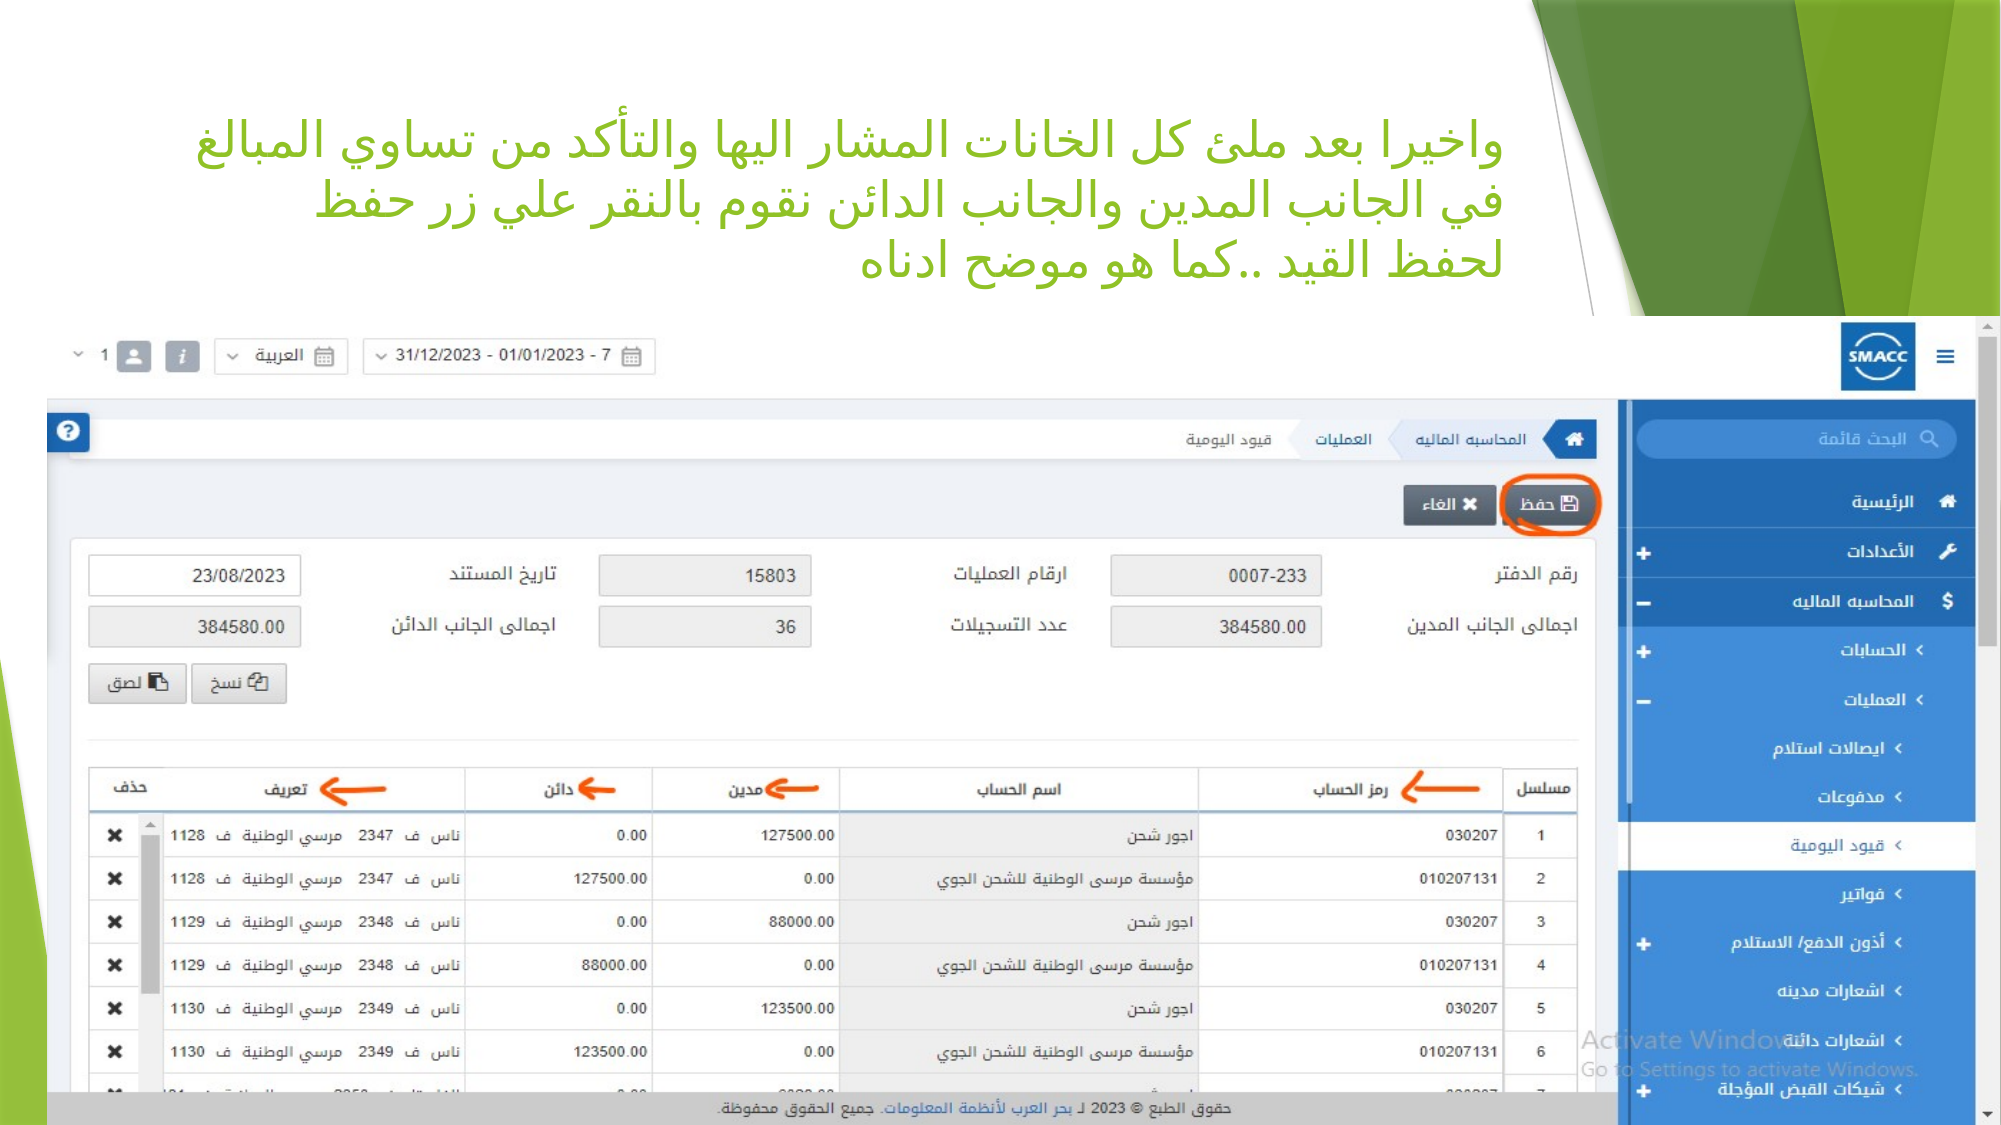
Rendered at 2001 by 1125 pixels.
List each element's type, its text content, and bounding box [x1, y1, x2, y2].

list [46, 316, 2000, 1125]
title واخيرا بعد ملئ كل الخانات المشار اليها والتأكد من تساوي المبالغ في الجانب المدين والجانب الدائن نقوم بالنقر علي زر حفظ لحفظ القيد ..كما هو موضح ادناه [111, 99, 1522, 313]
